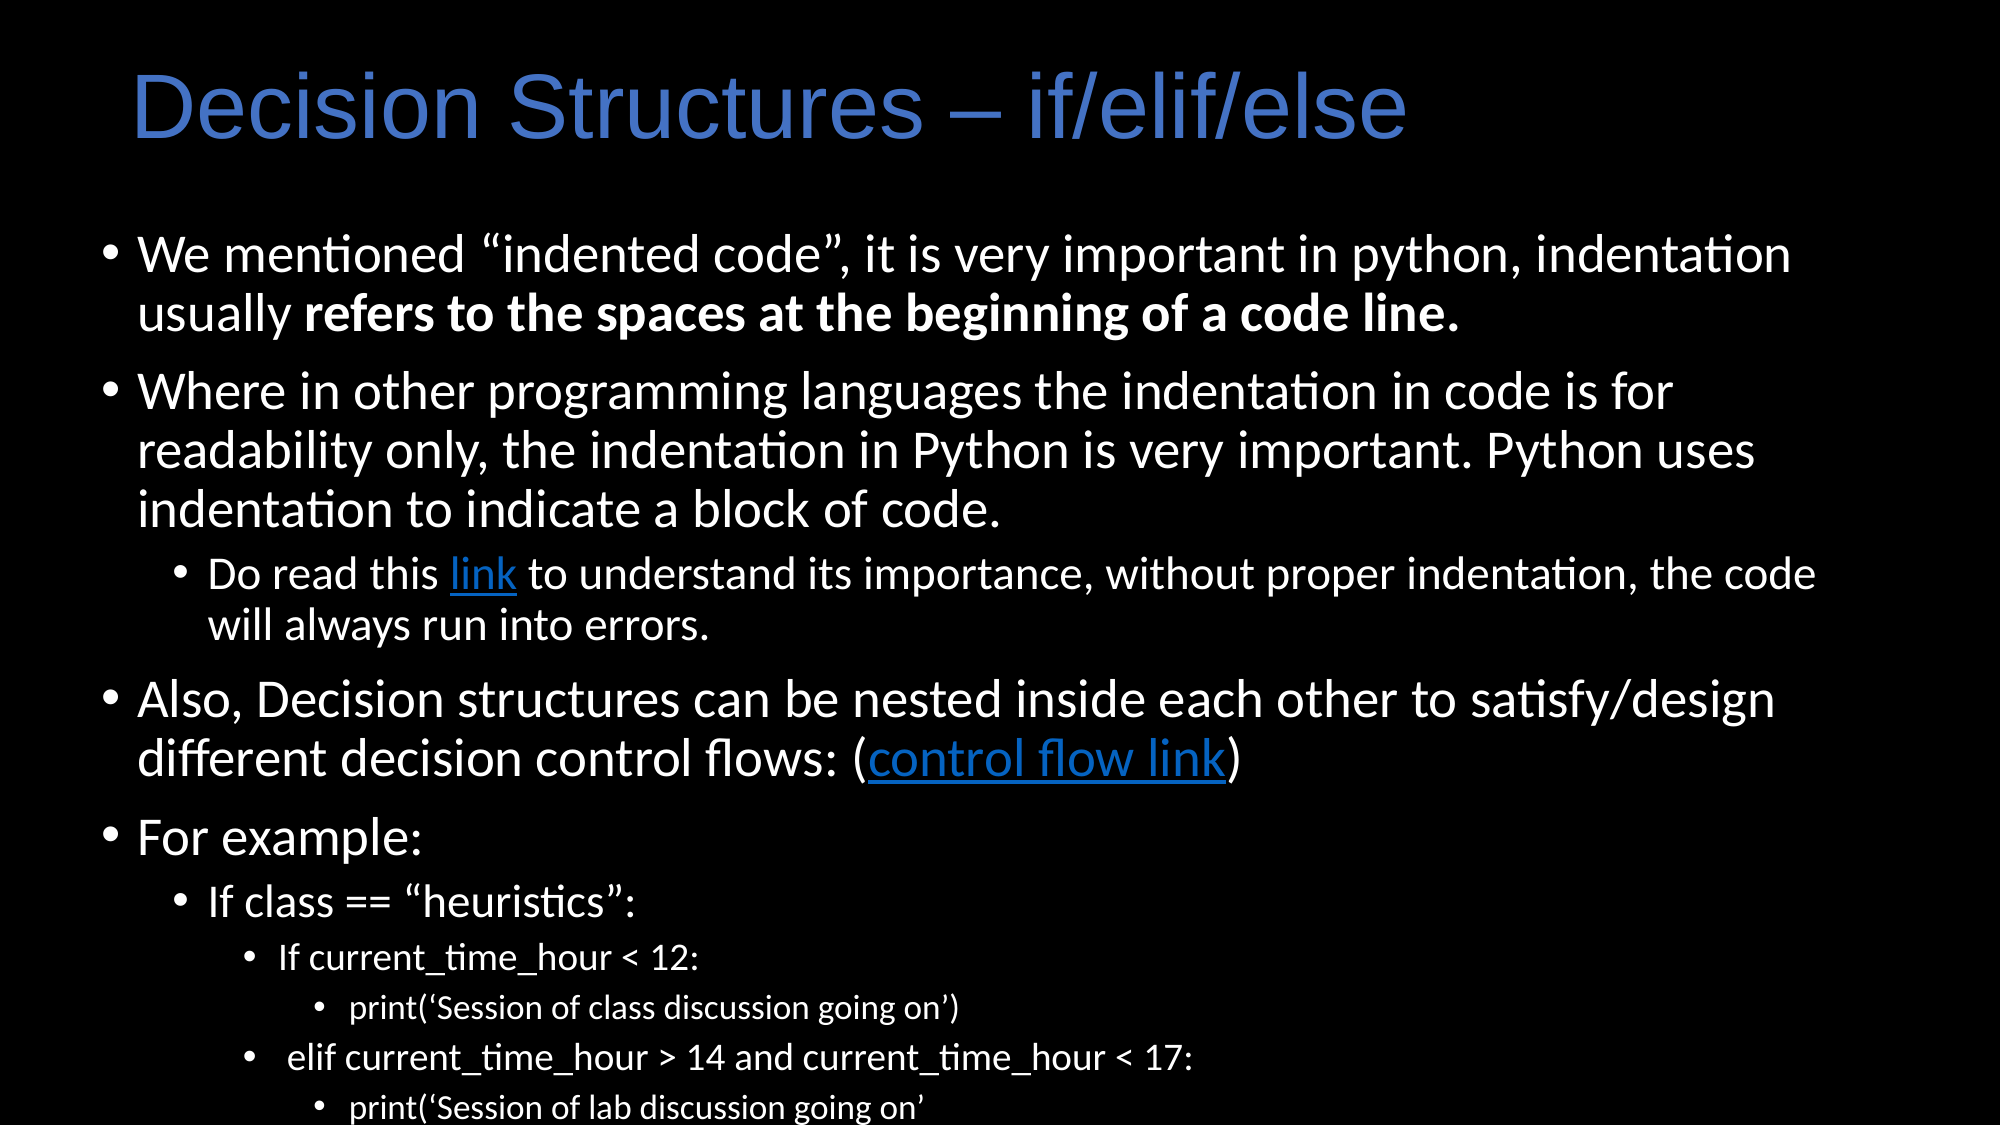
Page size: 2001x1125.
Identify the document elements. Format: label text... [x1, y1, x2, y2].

list We mentioned “indented code”, it is very important in python, indentation usually refers to the spaces at the beginning of a code line. Where in other programming languages the indentation in code is for readability only, the indentation in Python is very important. Python uses indentation to indicate a block of code. Do read this link to understand its importance, without proper indentation, the code will always run into errors. Also, Decision structures can be nested inside each other to satisfy/design different decision control flows: (control flow link) For example: If class == “heuristics”: If current_time_hour < 12: print(‘Session of class discussion going on’) elif current_time_hour > 14 and current_time_hour < 17: print(‘Session of lab discussion going on’ [86, 217, 1863, 1125]
title Decision Structures – if/elif/else [115, 0, 1841, 217]
